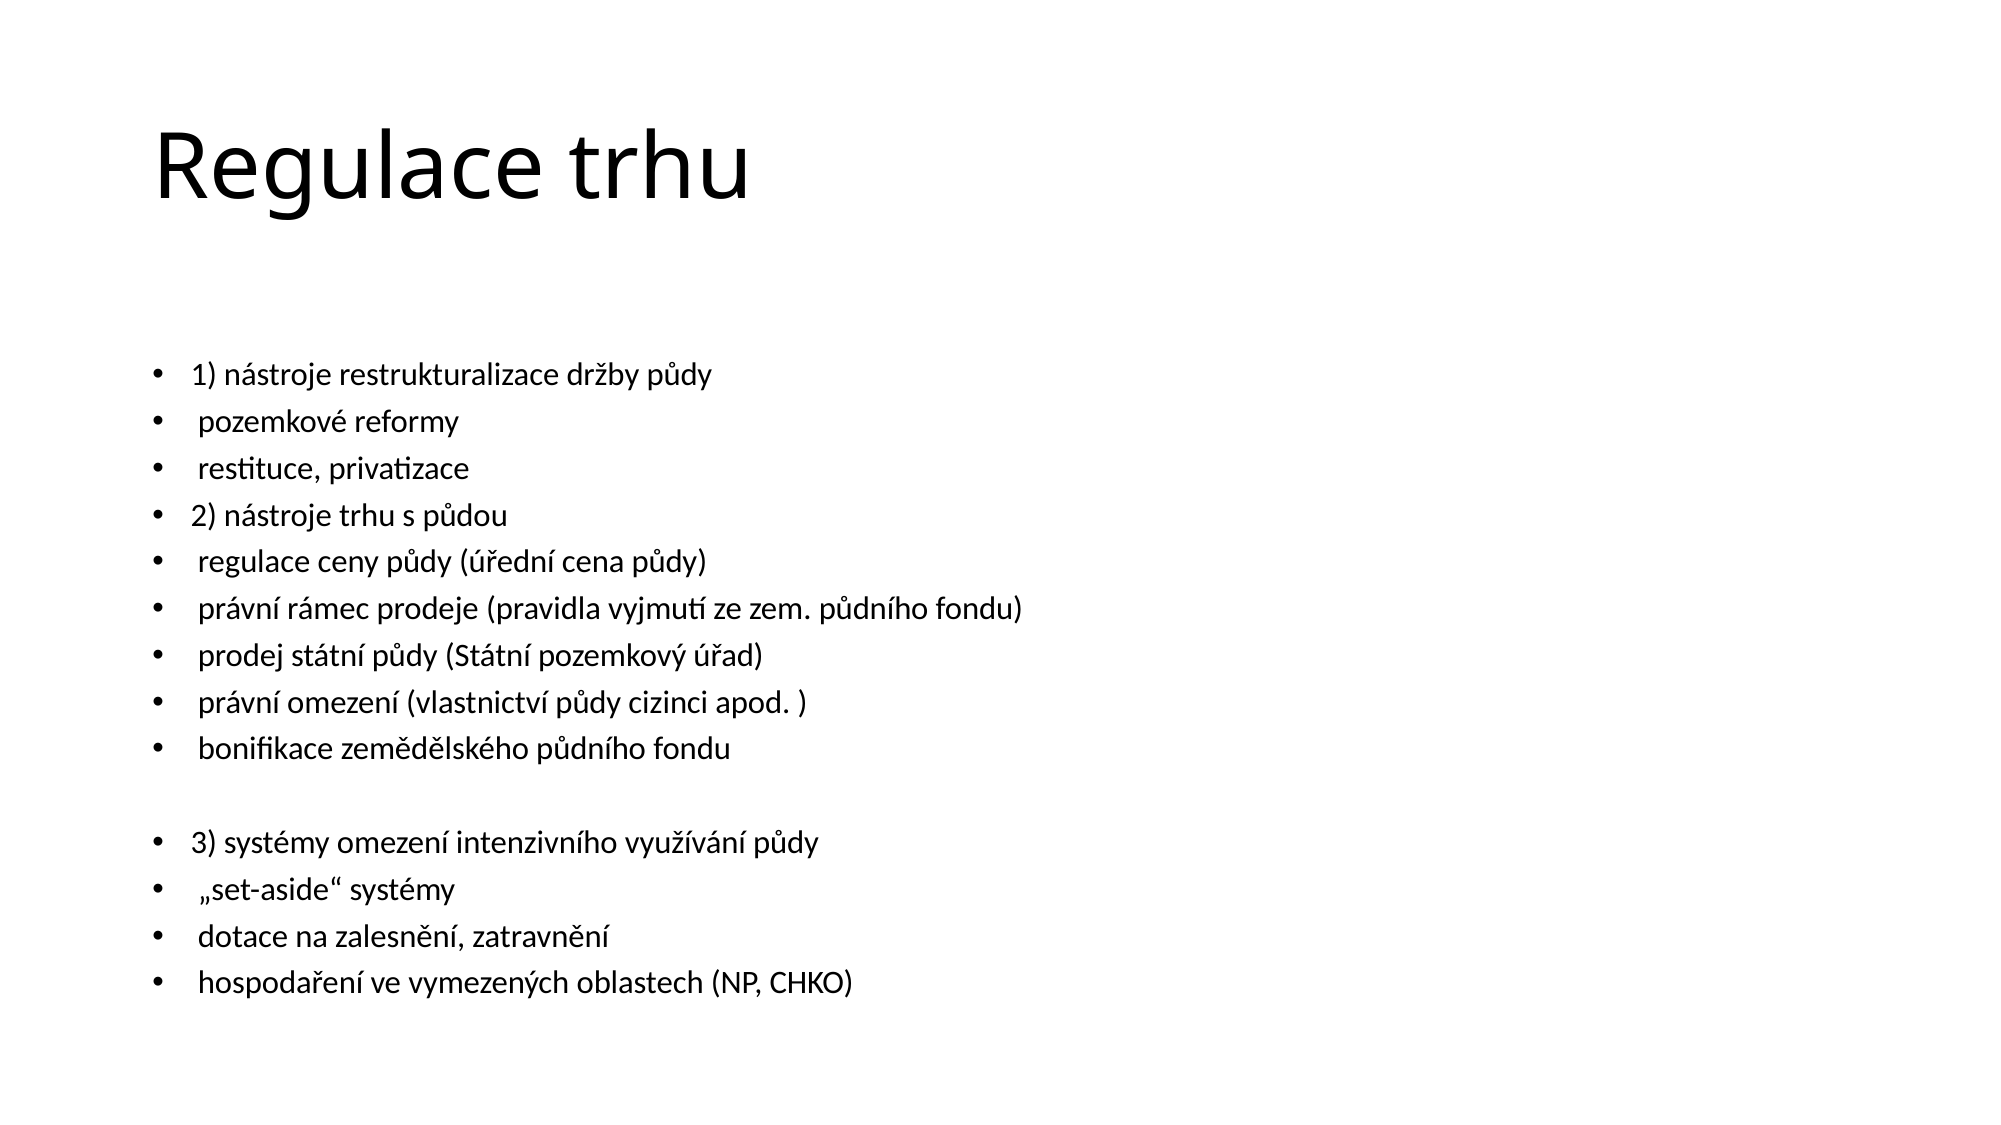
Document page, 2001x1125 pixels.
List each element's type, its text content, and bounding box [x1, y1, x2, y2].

list 1) nástroje restrukturalizace držby půdy pozemkové reformy restituce, privatizace 2) nástroje trhu s půdou regulace ceny půdy (úřední cena půdy) právní rámec prodeje (pravidla vyjmutí ze zem. půdního fondu) prodej státní půdy (Státní pozemkový úřad) právní omezení (vlastnictví půdy cizinci apod. ) bonifikace zemědělského půdního fondu 3) systémy omezení intenzivního využívání půdy „set-aside“ systémy dotace na zalesnění, zatravnění hospodaření ve vymezených oblastech (NP, CHKO) [137, 299, 1863, 1014]
title Regulace trhu [137, 59, 1863, 278]
